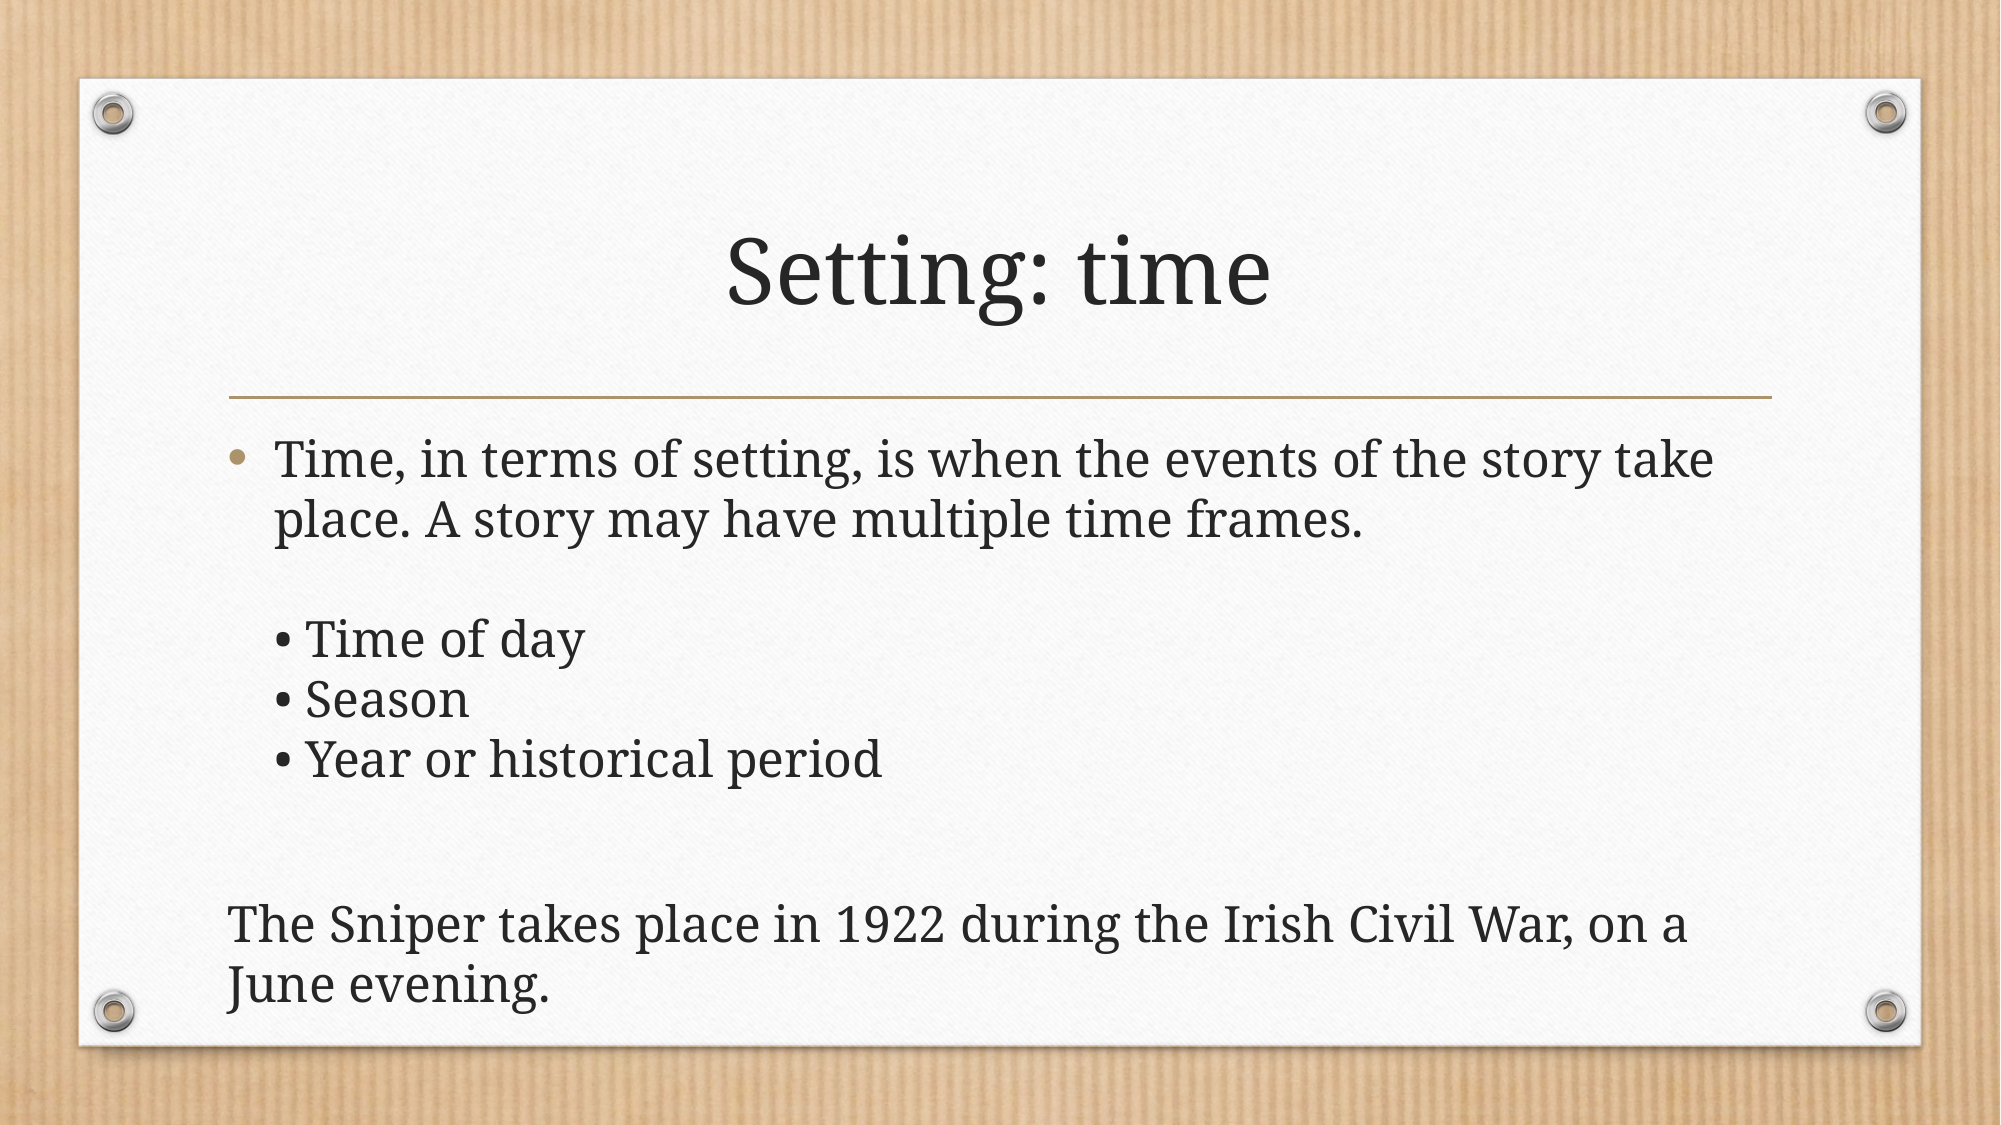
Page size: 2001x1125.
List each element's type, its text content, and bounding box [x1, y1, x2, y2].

list Time, in terms of setting, is when the events of the story take place. A story may have multiple time frames. • Time of day • Season • Year or historical period The Sniper takes place in 1922 during the Irish Civil War, on a June evening. [212, 419, 1788, 964]
picture [0, 0, 2001, 1125]
title Setting: time [212, 161, 1788, 375]
